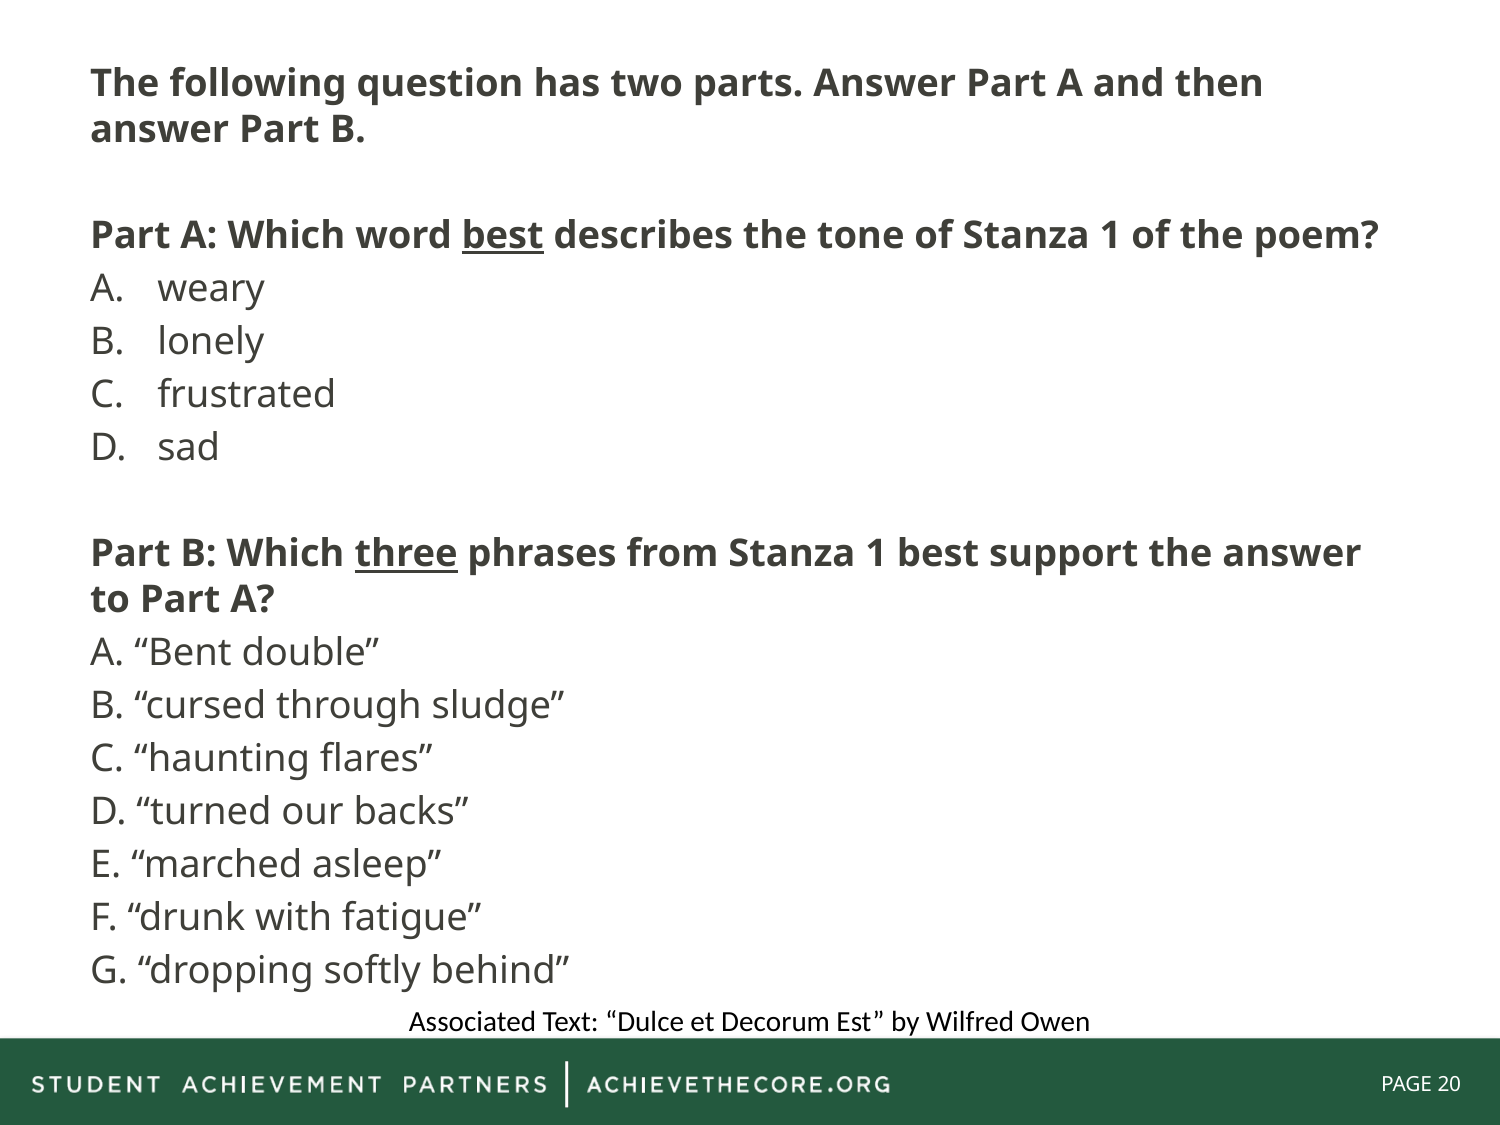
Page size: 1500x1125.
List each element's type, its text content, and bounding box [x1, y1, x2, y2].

list The following question has two parts. Answer Part A and then answer Part B. Part A: Which word best describes the tone of Stanza 1 of the poem? weary lonely frustrated sad Part B: Which three phrases from Stanza 1 best support the answer to Part A? A. “Bent double” B. “cursed through sludge” C. “haunting flares” D. “turned our backs” E. “marched asleep” F. “drunk with fatigue” G. “dropping softly behind” [75, 51, 1425, 994]
text_box Associated Text: “Dulce et Decorum Est” by Wilfred Owen [74, 994, 1425, 1045]
